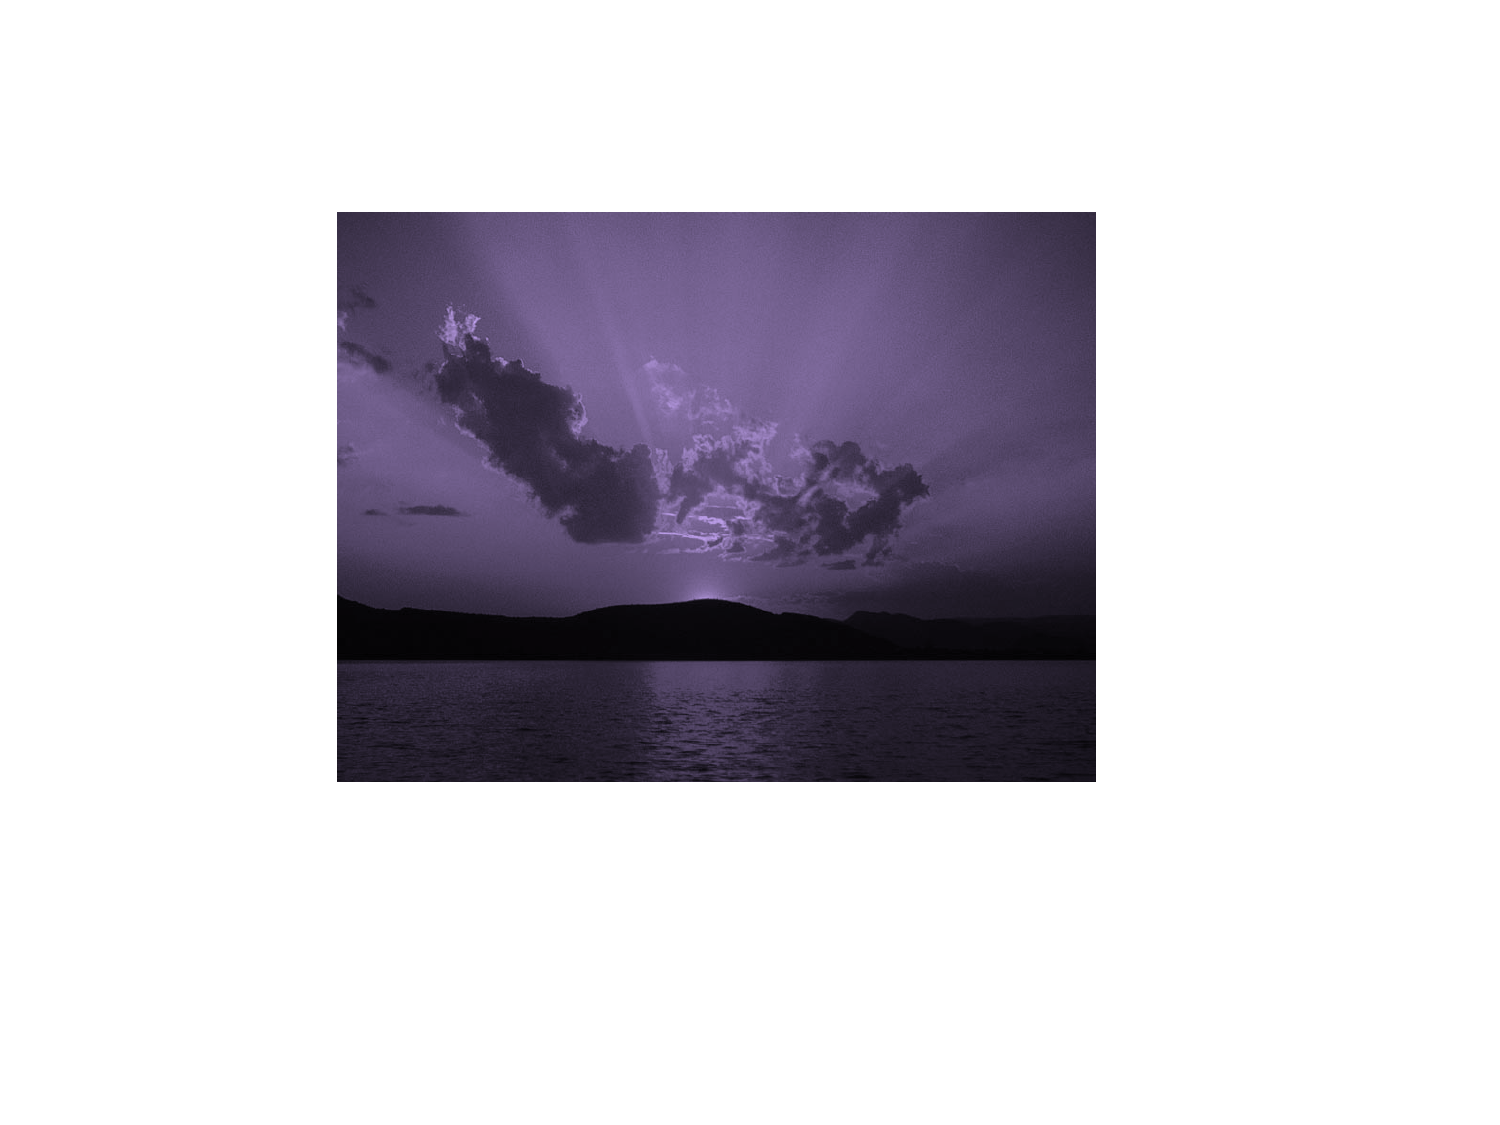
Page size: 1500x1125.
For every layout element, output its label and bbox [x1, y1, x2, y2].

picture [337, 212, 1097, 782]
